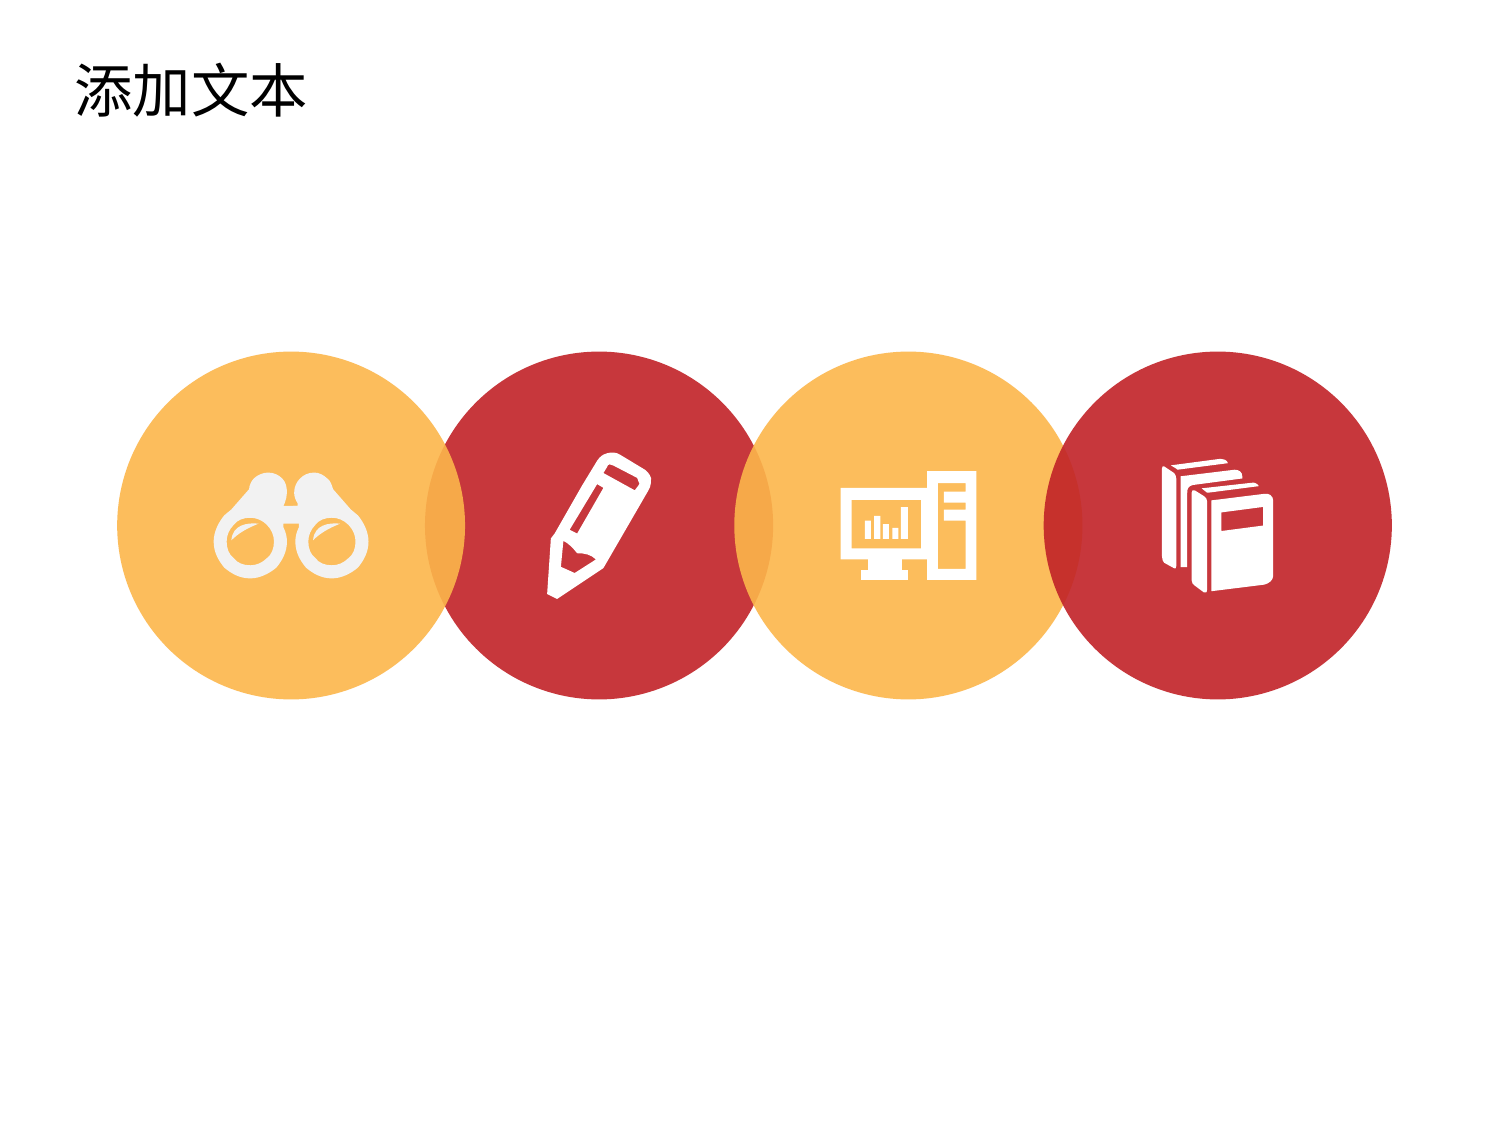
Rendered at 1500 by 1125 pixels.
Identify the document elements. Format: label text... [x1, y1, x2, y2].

text_box [1161, 466, 1177, 569]
text_box [1191, 490, 1208, 593]
text_box [1180, 469, 1243, 568]
text_box [1041, 349, 1394, 702]
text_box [213, 472, 369, 579]
text_box [732, 349, 1063, 702]
text_box [840, 471, 977, 580]
text_box [1170, 458, 1228, 470]
text_box [445, 349, 754, 702]
text_box [1211, 493, 1274, 592]
text_box [115, 349, 468, 702]
text_box [1201, 482, 1259, 493]
text_box [547, 452, 652, 599]
text_box 添加文本 [60, 46, 323, 132]
